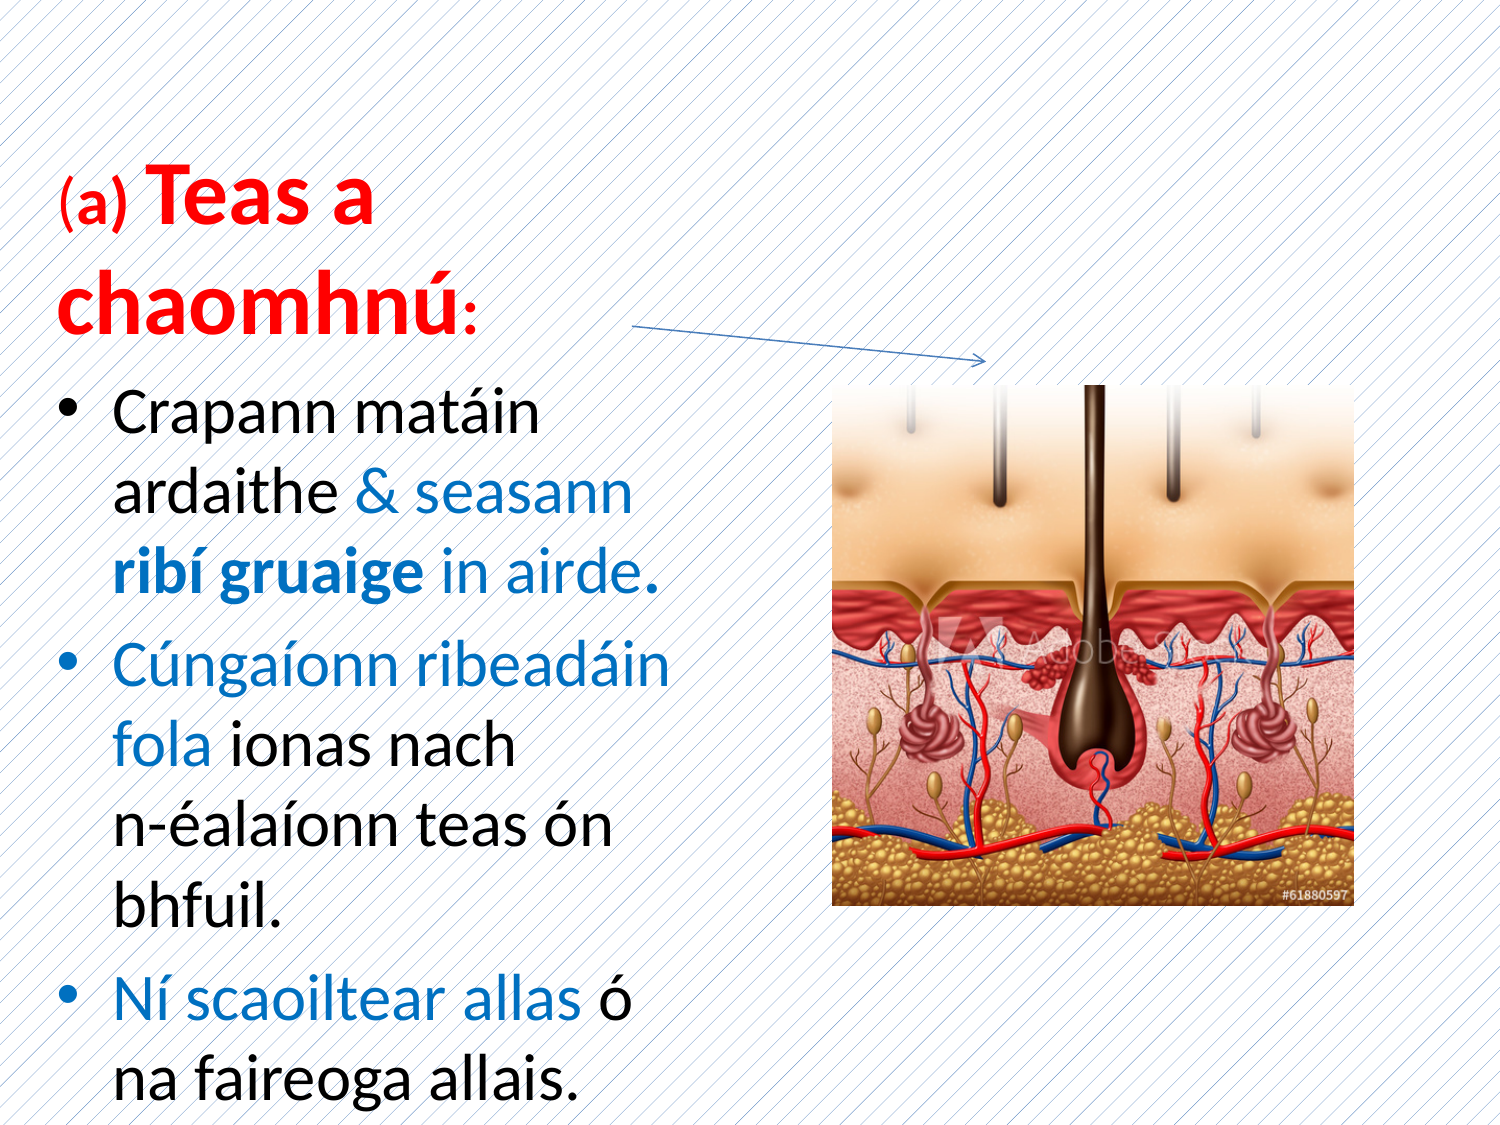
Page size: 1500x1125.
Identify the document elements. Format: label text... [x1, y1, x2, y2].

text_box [631, 325, 987, 362]
list (a) Teas a chaomhnú: Crapann matáin ardaithe & seasann ribí gruaige in airde. Cúngaíonn ribeadáin fola ionas nach n-éalaíonn teas ón bhfuil. Ní scaoiltear allas ó na faireoga allais. [41, 125, 703, 1125]
picture [832, 385, 1354, 906]
